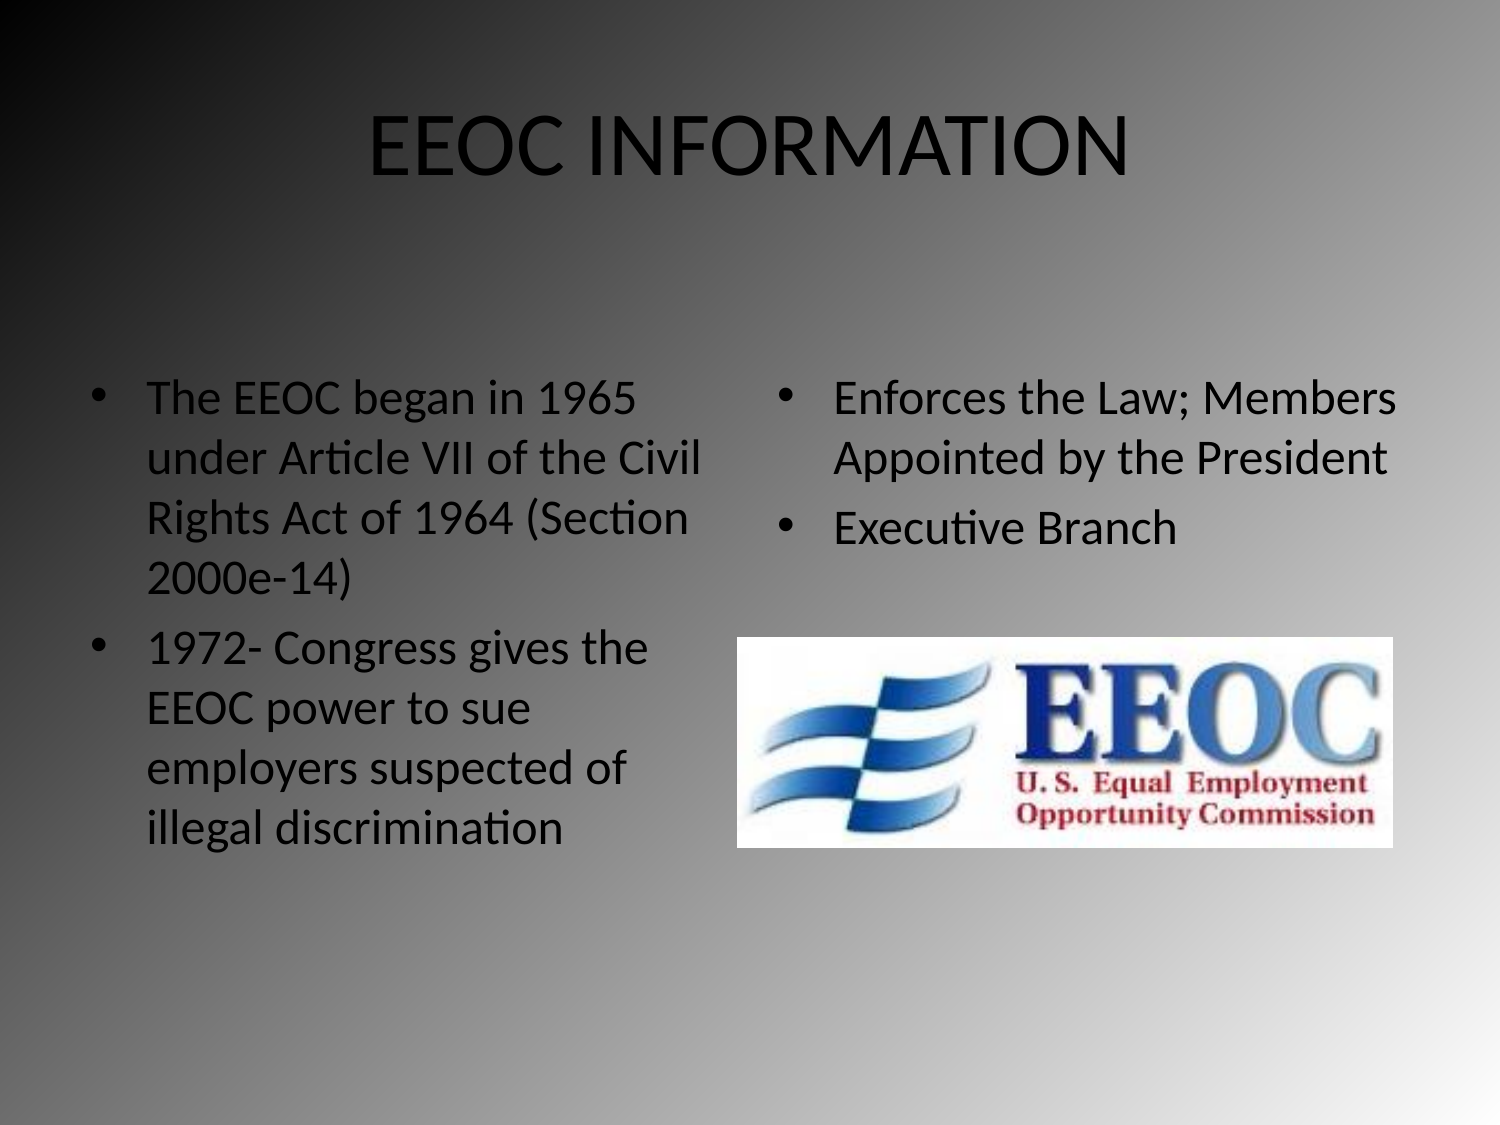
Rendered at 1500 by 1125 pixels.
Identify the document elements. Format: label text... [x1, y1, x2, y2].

list Enforces the Law; Members Appointed by the President Executive Branch [761, 356, 1425, 1005]
picture [737, 637, 1393, 848]
title EEOC INFORMATION [75, 45, 1425, 233]
list The EEOC began in 1965 under Article VII of the Civil Rights Act of 1964 (Section 2000e-14) 1972- Congress gives the EEOC power to sue employers suspected of illegal discrimination [75, 356, 738, 1005]
